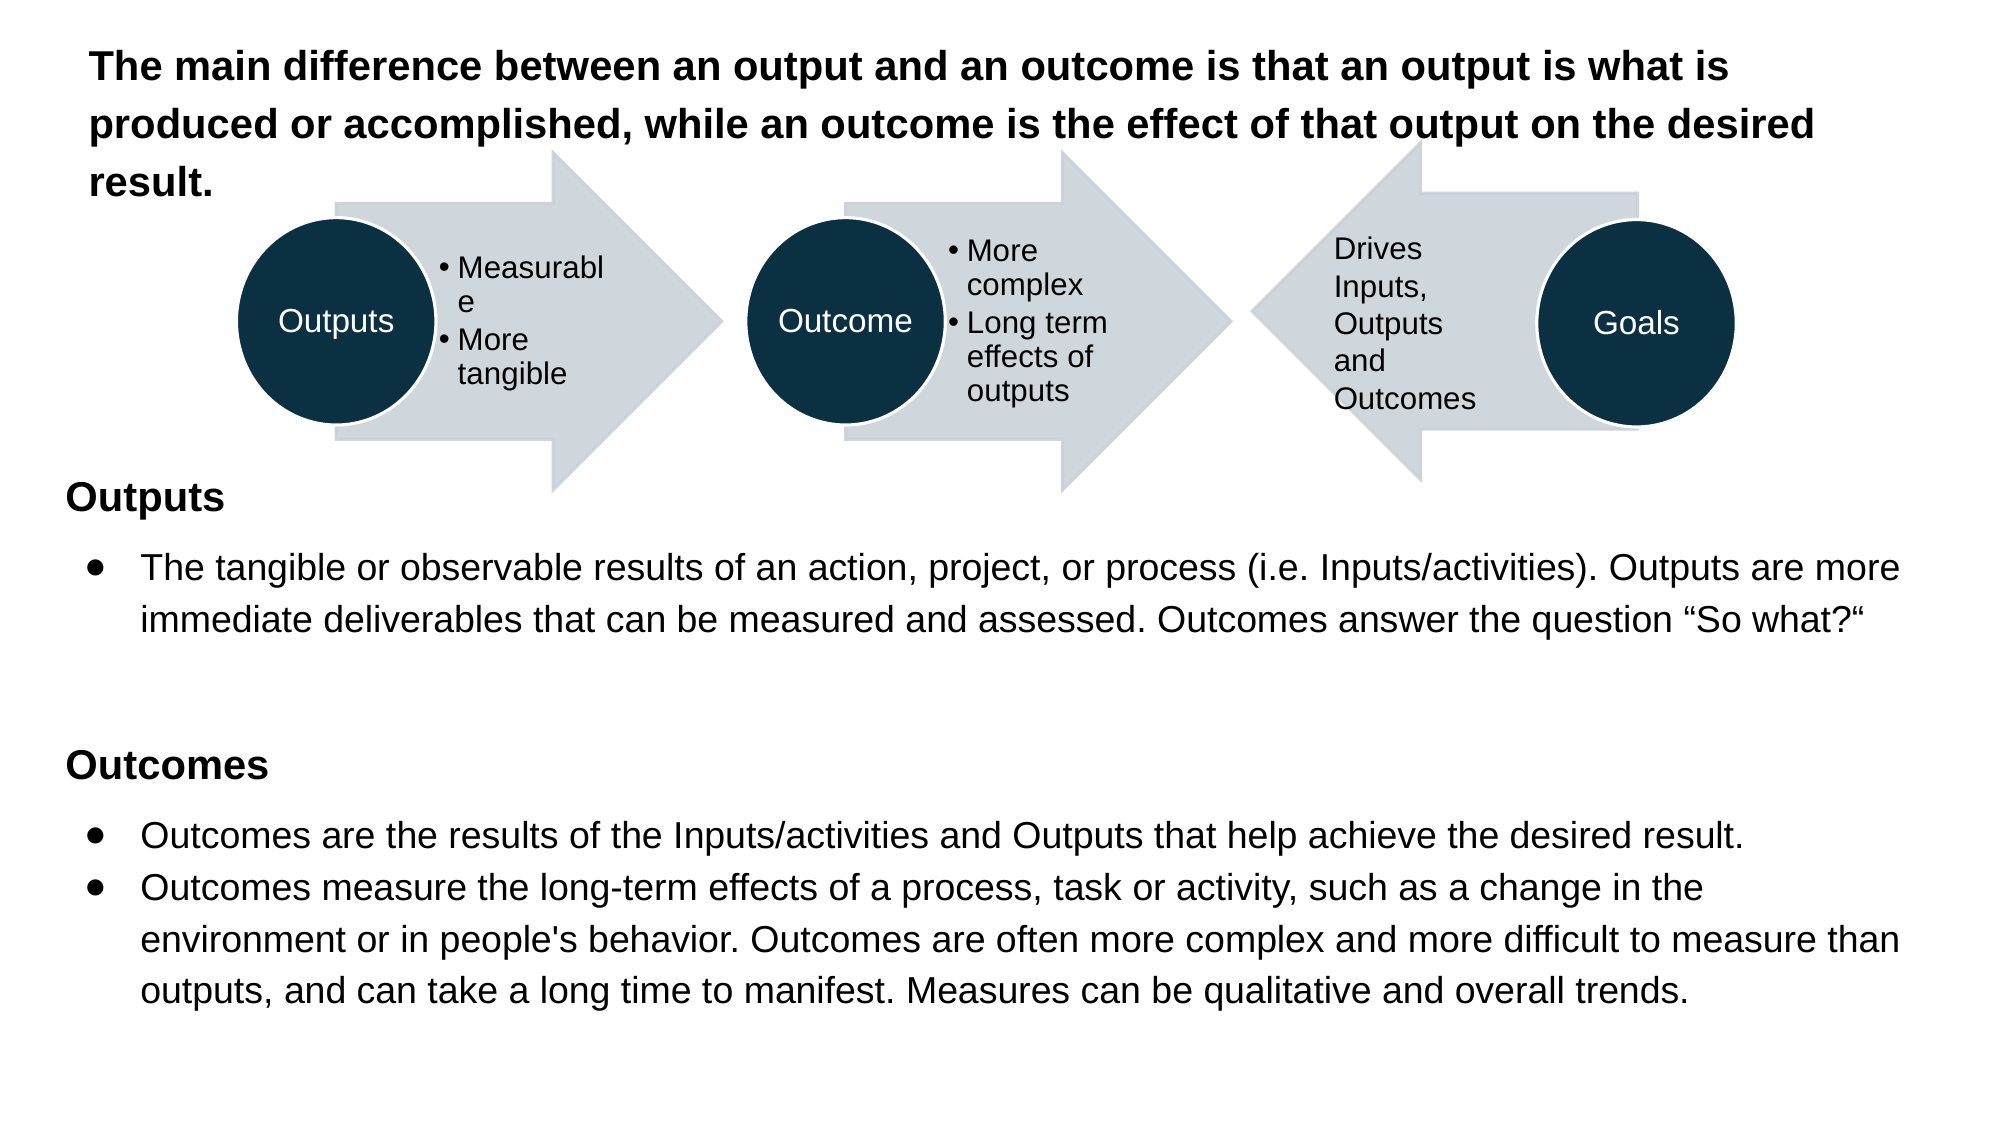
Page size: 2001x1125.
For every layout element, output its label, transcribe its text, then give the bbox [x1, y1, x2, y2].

text_box The main difference between an output and an outcome is that an output is what is produced or accomplished, while an outcome is the effect of that output on the desired result. [73, 24, 1904, 212]
text_box Outputs The tangible or observable results of an action, project, or process (i.e. Inputs/activities). Outputs are more immediate deliverables that can be measured and assessed. Outcomes answer the question “So what?“ Outcomes Outcomes are the results of the Inputs/activities and Outputs that help achieve the desired result. Outcomes measure the long-term effects of a process, task or activity, such as a change in the environment or in people's behavior. Outcomes are often more complex and more difficult to measure than outputs, and can take a long time to manifest. Measures can be qualitative and overall trends. [50, 454, 1927, 1019]
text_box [236, 142, 1737, 491]
